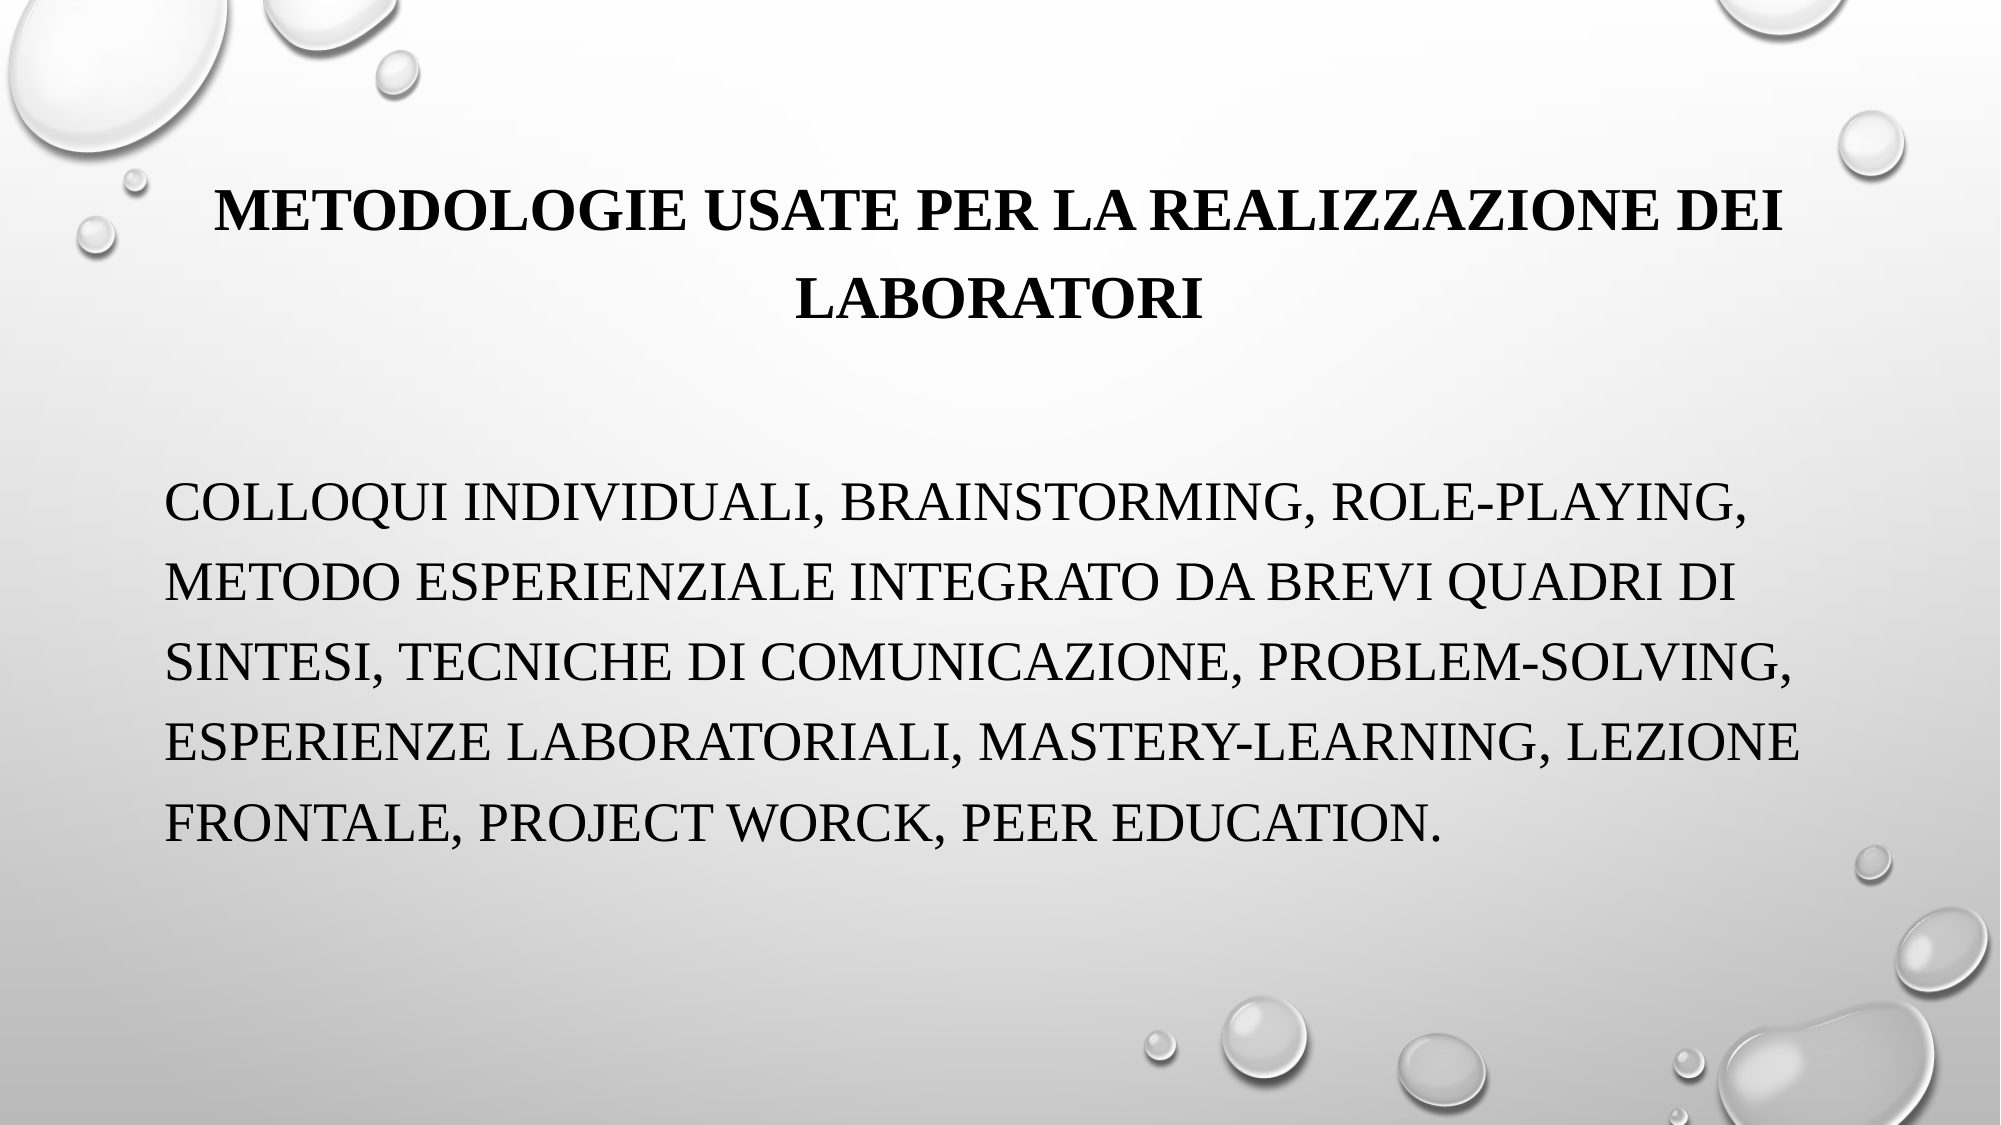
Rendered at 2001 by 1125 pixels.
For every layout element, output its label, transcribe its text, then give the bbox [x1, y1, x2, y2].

list METODOLOGIE USATE PER LA REALIZZAZIONE DEI LABORATORI colloqui individuali, brainstorming, role-playing, metodo esperienziale integrato da brevi quadri di sintesi, tecniche di comunicazione, problem-solving, esperienze laboratoriali, mastery-learning, lezione frontale, project worck, peer education. [149, 148, 1850, 992]
title [1850, 151, 1909, 304]
picture [0, 0, 2000, 1125]
